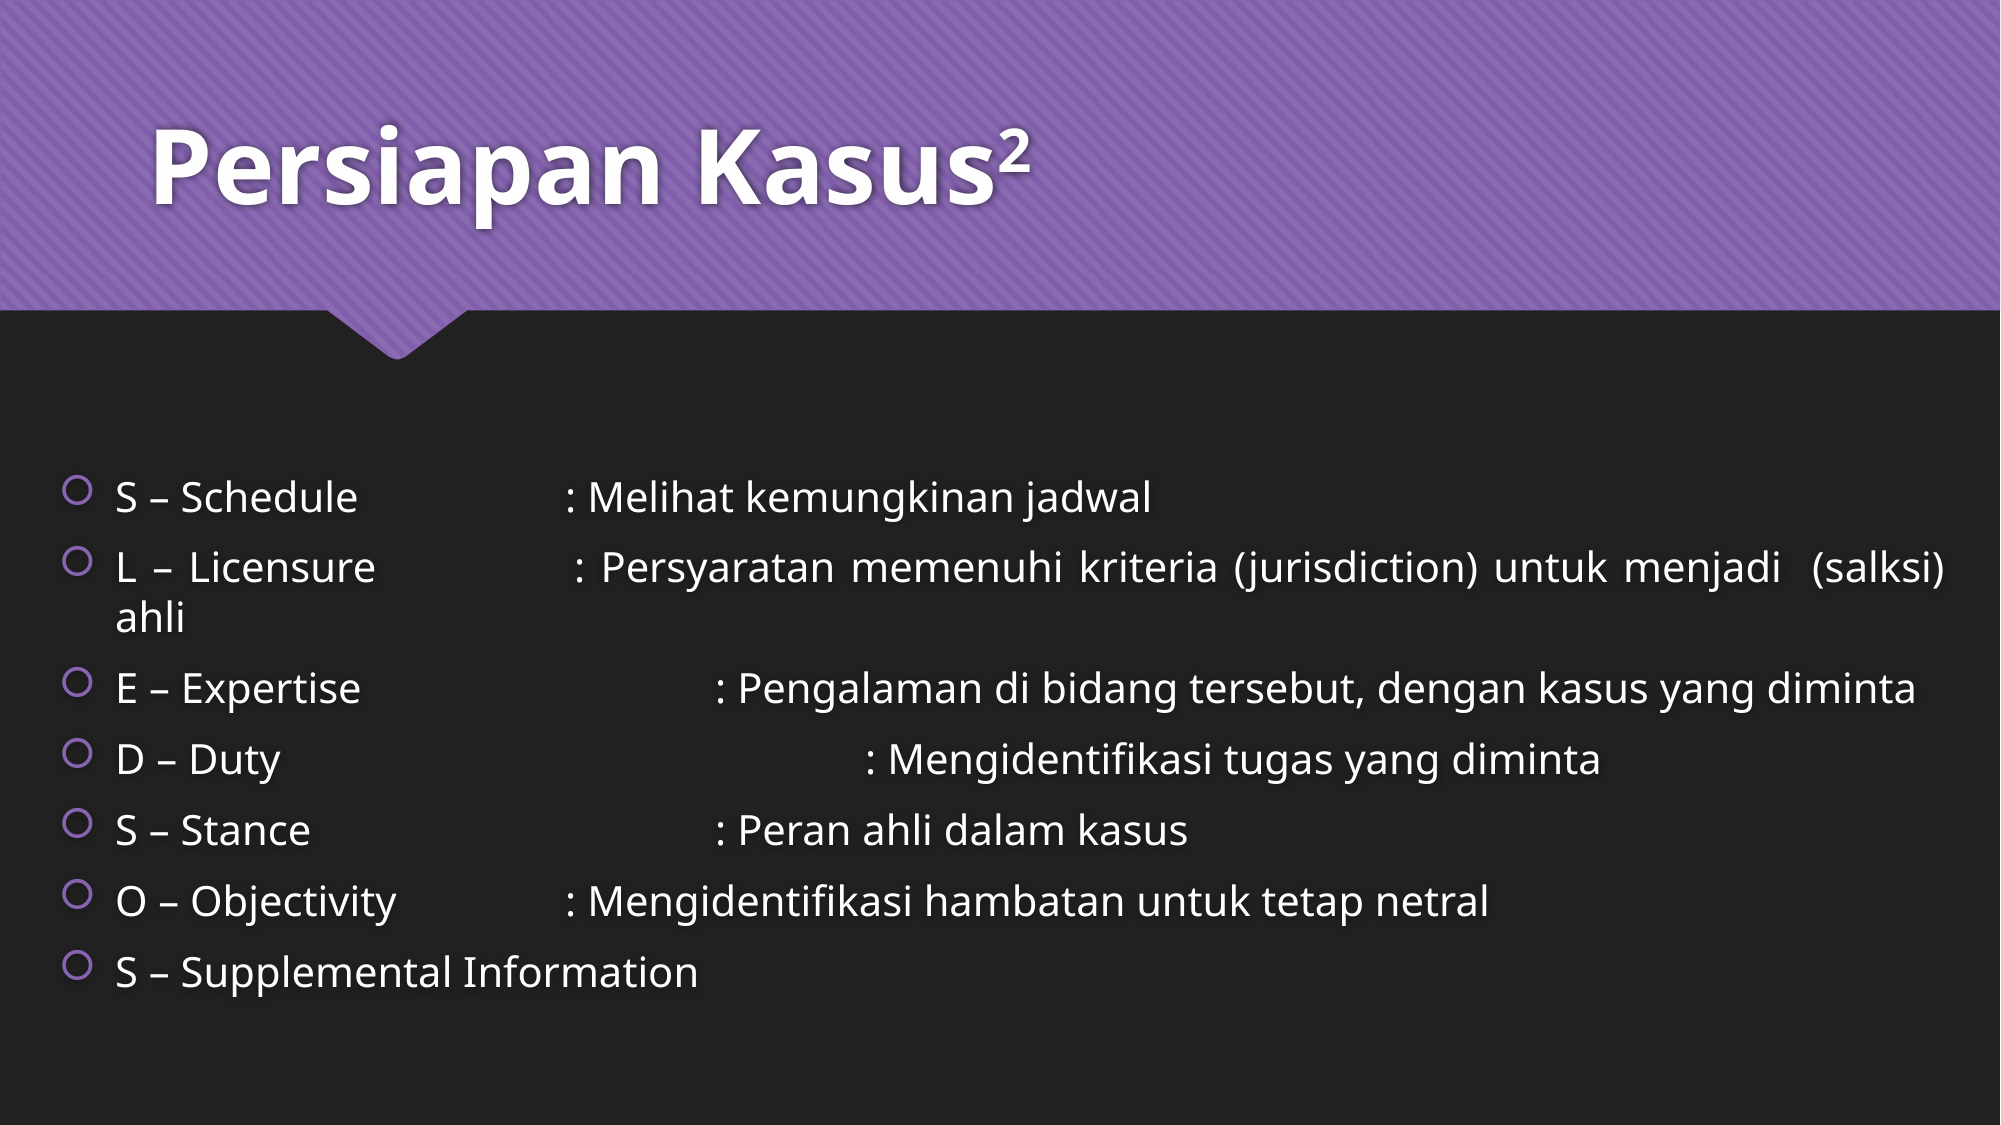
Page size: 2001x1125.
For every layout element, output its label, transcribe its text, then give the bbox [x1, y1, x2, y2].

list S – Schedule : Melihat kemungkinan jadwal L – Licensure : Persyaratan memenuhi kriteria (jurisdiction) untuk menjadi (salksi) ahli E – Expertise : Pengalaman di bidang tersebut, dengan kasus yang diminta D – Duty : Mengidentifikasi tugas yang diminta S – Stance : Peran ahli dalam kasus O – Objectivity : Mengidentifikasi hambatan untuk tetap netral S – Supplemental Information [43, 364, 1961, 1102]
title Persiapan Kasus2 [132, 73, 1868, 233]
